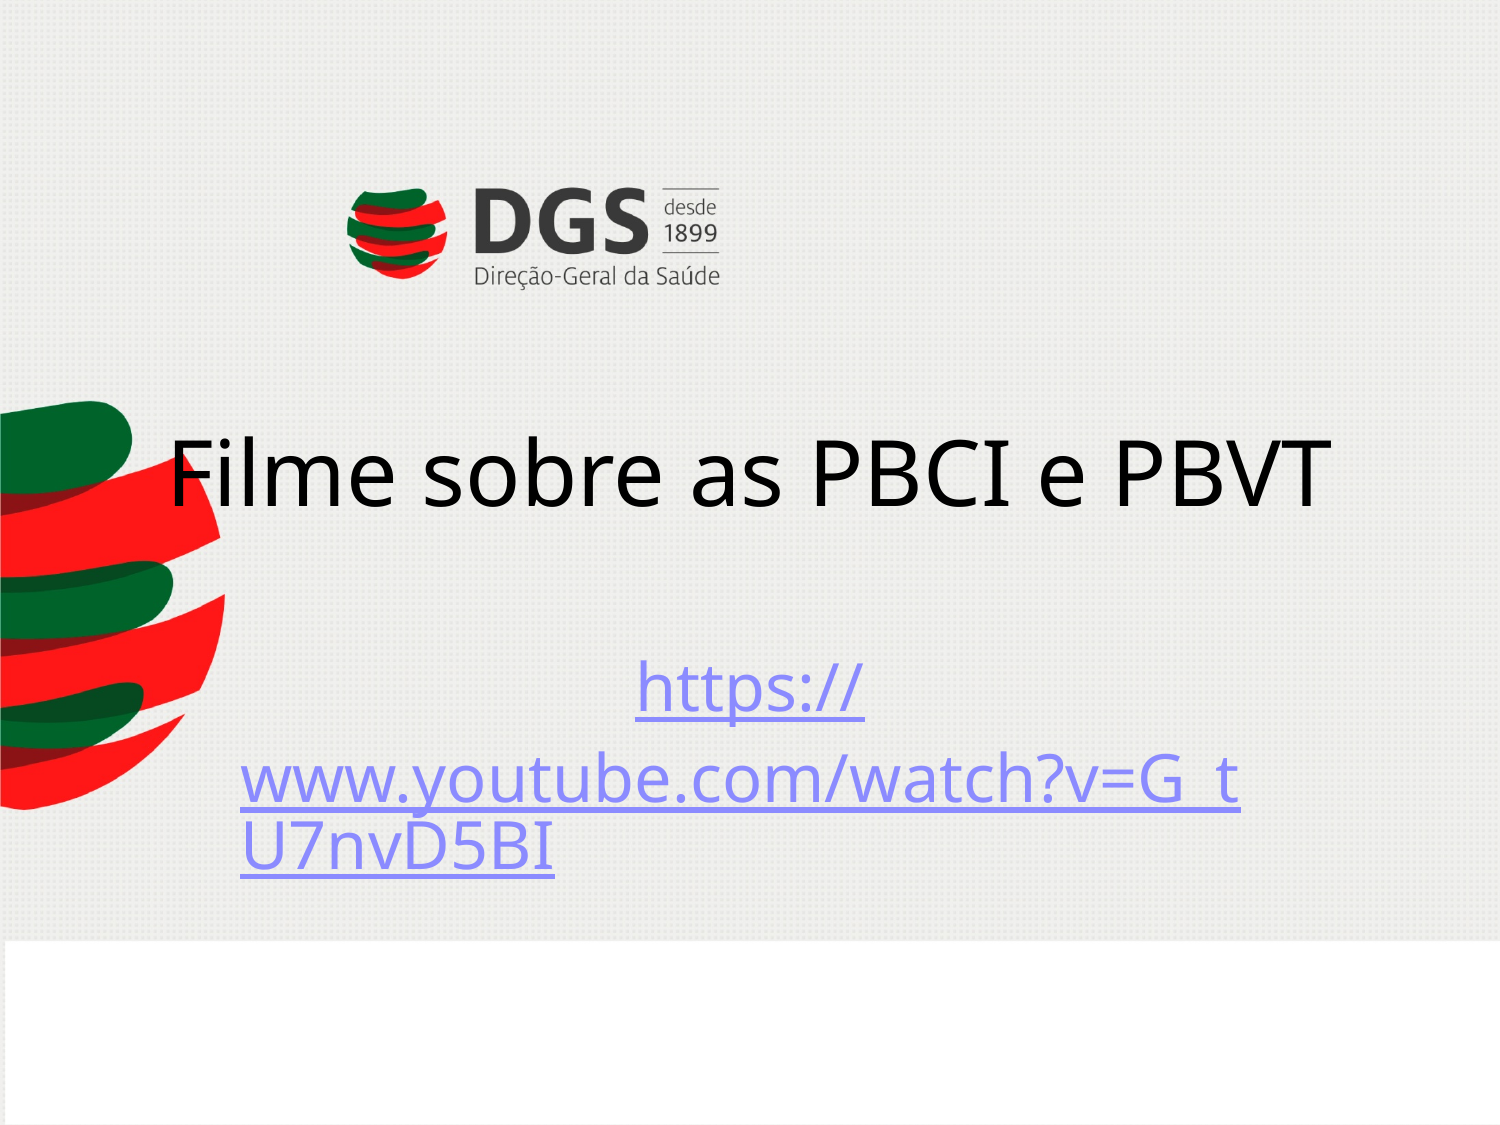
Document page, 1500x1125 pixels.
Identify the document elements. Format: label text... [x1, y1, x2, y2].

picture [0, 0, 1500, 1125]
title Filme sobre as PBCI e PBVT [112, 349, 1388, 591]
subtitle https://www.youtube.com/watch?v=G_tU7nvD5BI [224, 637, 1276, 926]
